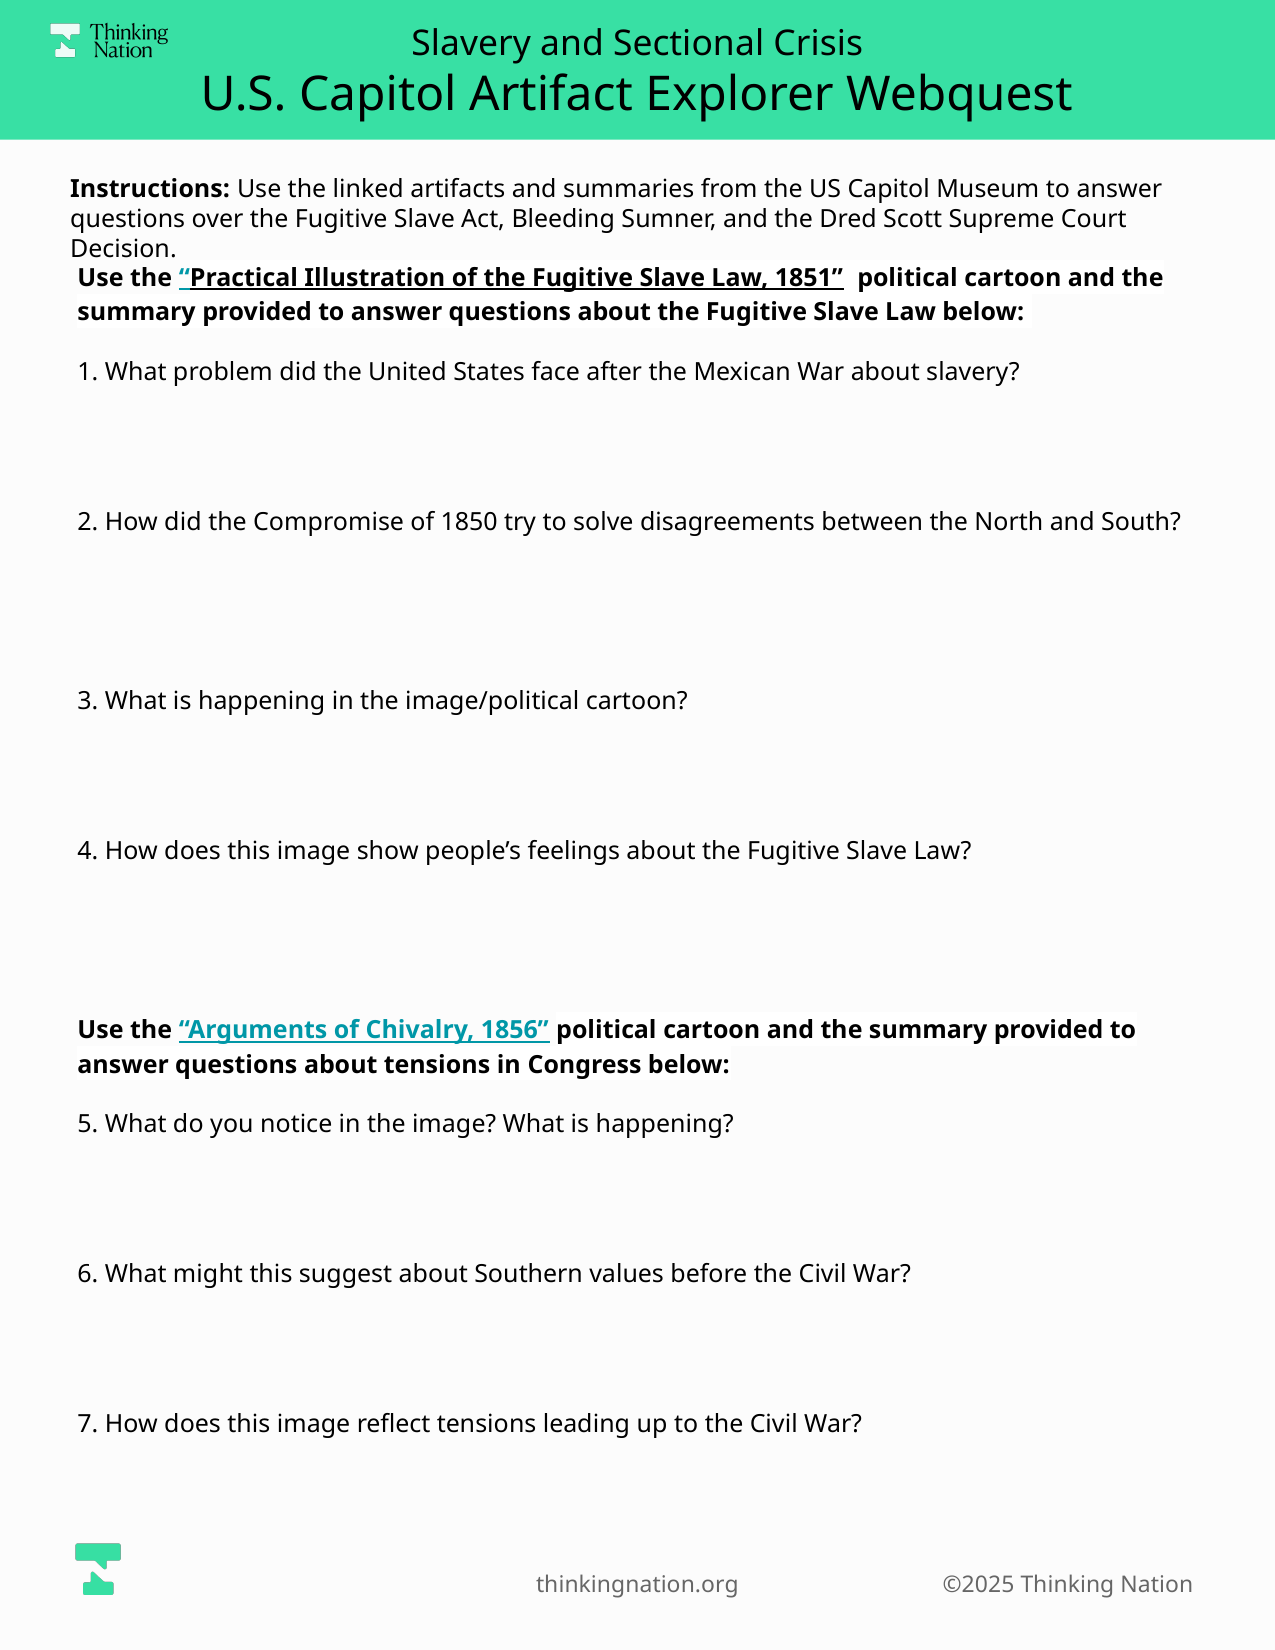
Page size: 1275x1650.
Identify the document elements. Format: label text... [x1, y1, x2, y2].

text_box Slavery and Sectional Crisis U.S. Capitol Artifact Explorer Webquest [0, 0, 1275, 140]
picture [62, 1533, 134, 1605]
text_box Use the “Practical Illustration of the Fugitive Slave Law, 1851” political cartoon and the summary provided to answer questions about the Fugitive Slave Law below: 1. What problem did the United States face after the Mexican War about slavery? 2. How did the Compromise of 1850 try to solve disagreements between the North and South? 3. What is happening in the image/political cartoon? 4. How does this image show people’s feelings about the Fugitive Slave Law? Use the “Arguments of Chivalry, 1856” political cartoon and the summary provided to answer questions about tensions in Congress below: 5. What do you notice in the image? What is happening? 6. What might this suggest about Southern values before the Civil War? 7. How does this image reflect tensions leading up to the Civil War? [62, 246, 1221, 1605]
picture [36, 12, 172, 69]
text_box Instructions: Use the linked artifacts and summaries from the US Capitol Museum to answer questions over the Fugitive Slave Act, Bleeding Sumner, and the Dred Scott Supreme Court Decision. [55, 157, 1221, 278]
